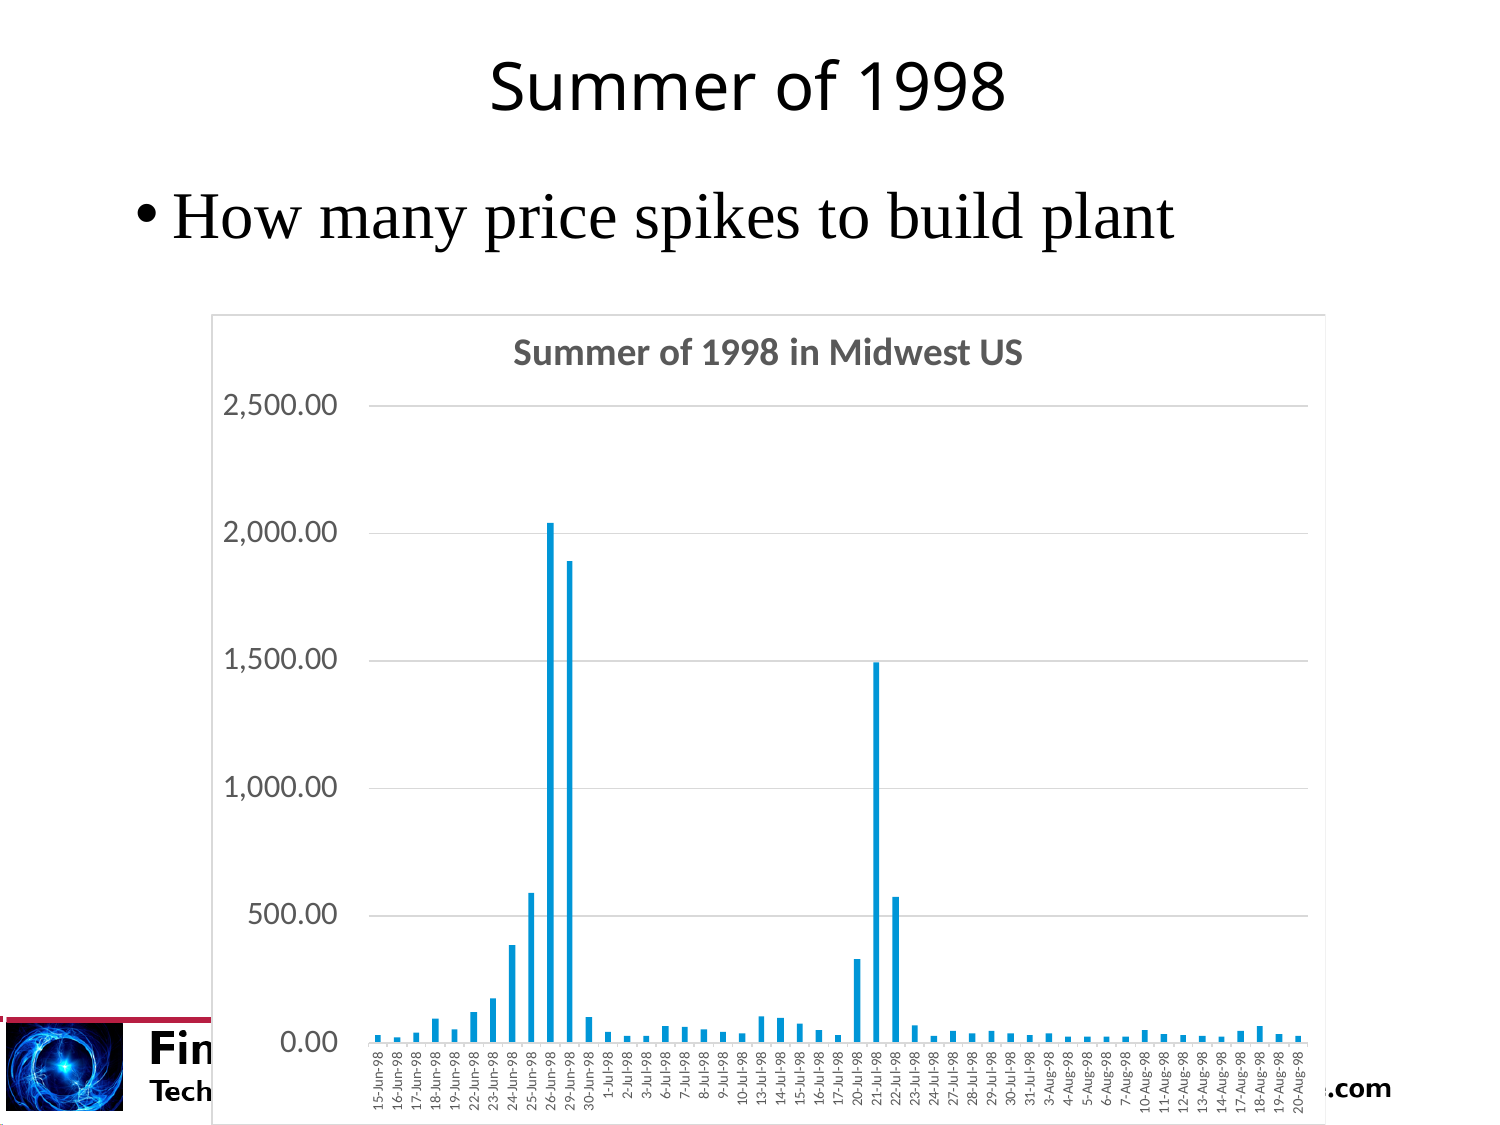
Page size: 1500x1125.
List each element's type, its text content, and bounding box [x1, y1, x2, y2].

picture [0, 314, 1400, 1125]
title Summer of 1998 [120, 32, 1378, 146]
list How many price spikes to build plant [120, 173, 1417, 980]
